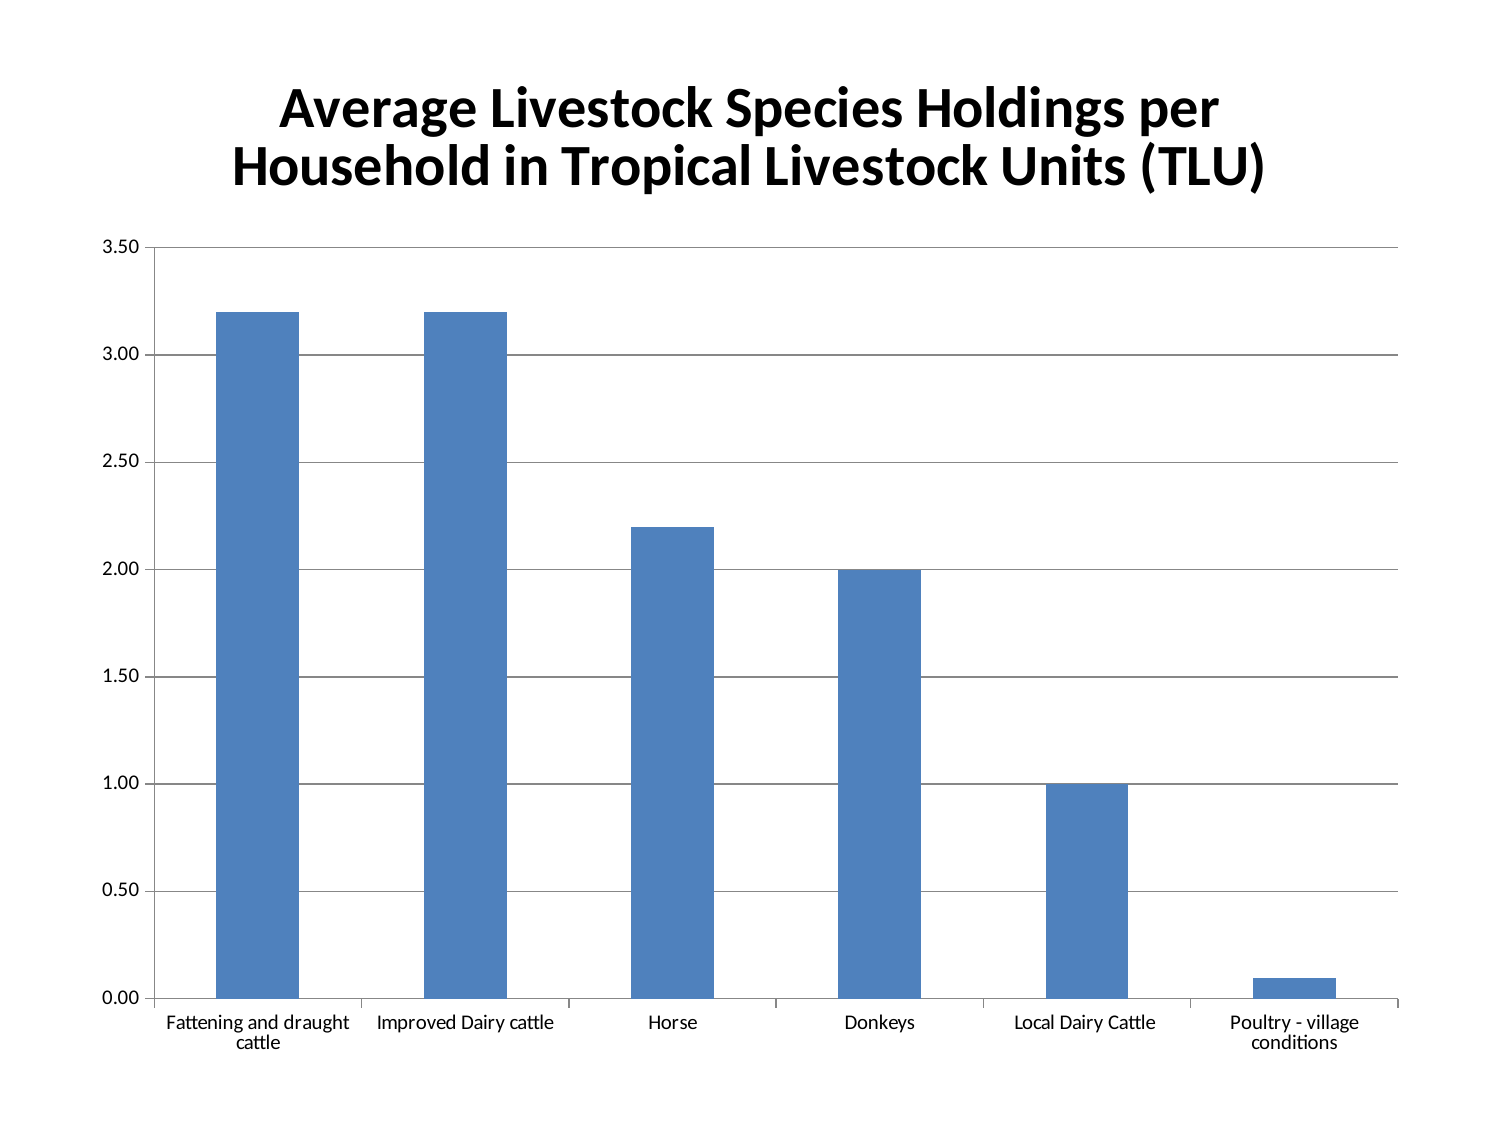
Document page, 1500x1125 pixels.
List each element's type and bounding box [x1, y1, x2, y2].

chart [74, 37, 1426, 1076]
